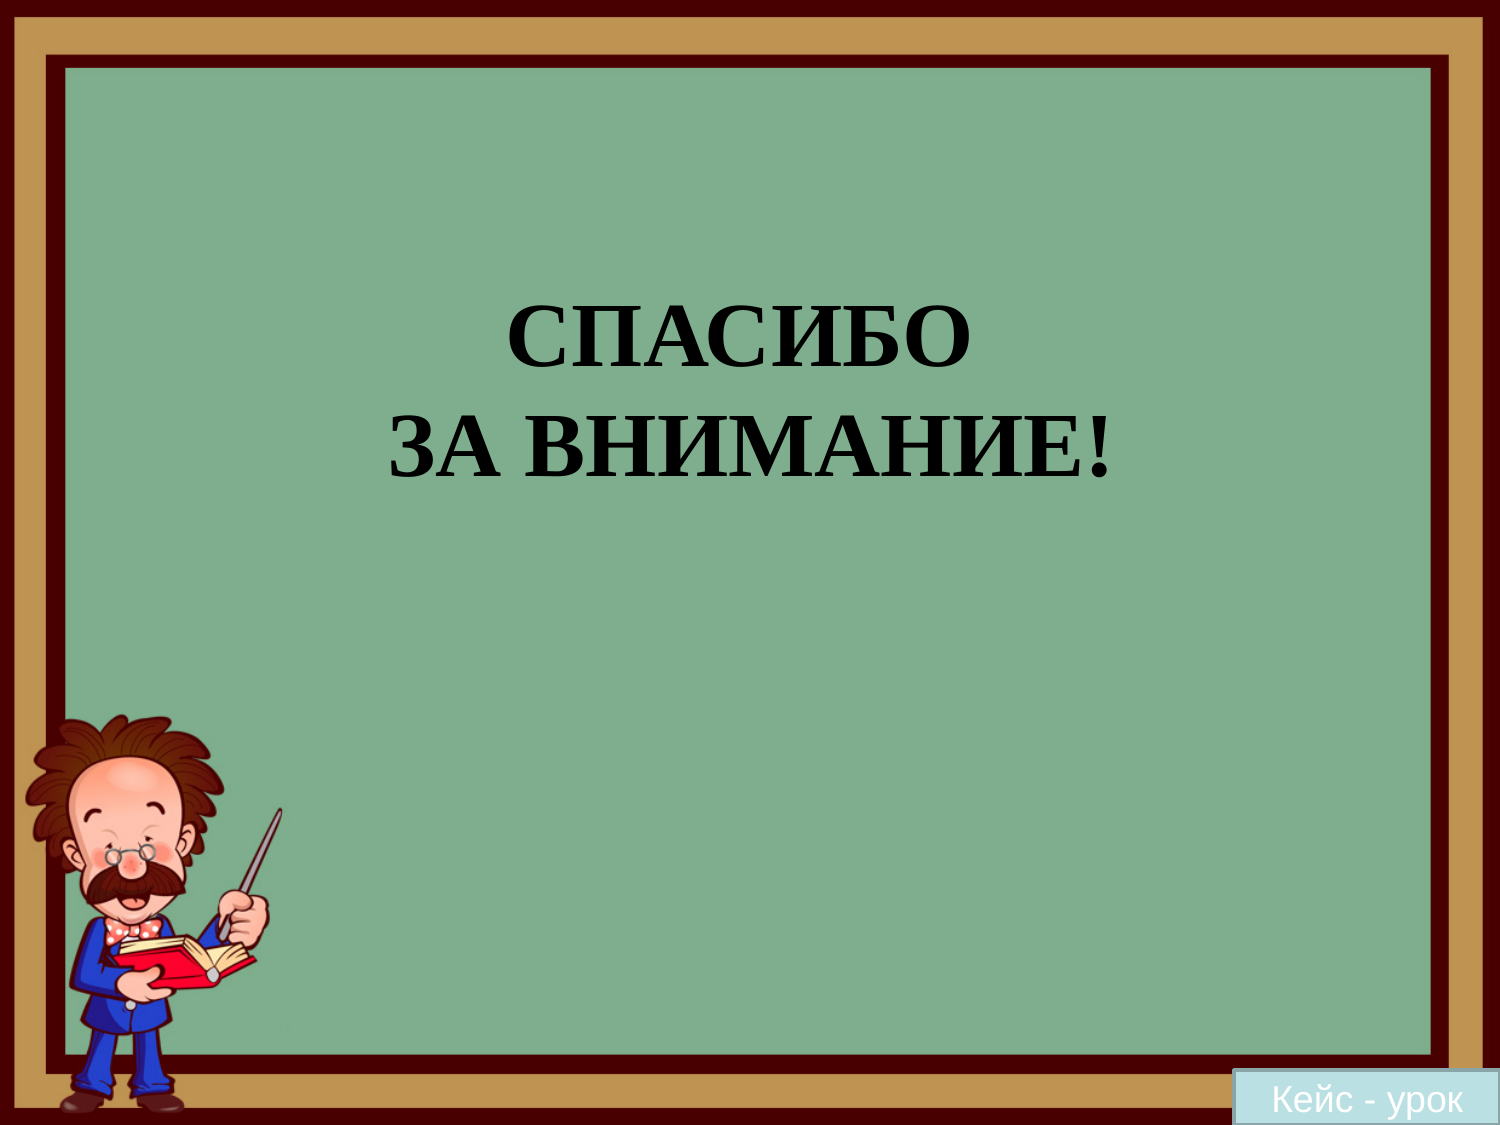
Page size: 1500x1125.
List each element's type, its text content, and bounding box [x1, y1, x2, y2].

title СПАСИБО ЗА ВНИМАНИЕ! [64, 290, 1416, 479]
text_box Кейс - урок [1232, 1068, 1500, 1125]
picture [0, 0, 1500, 1125]
